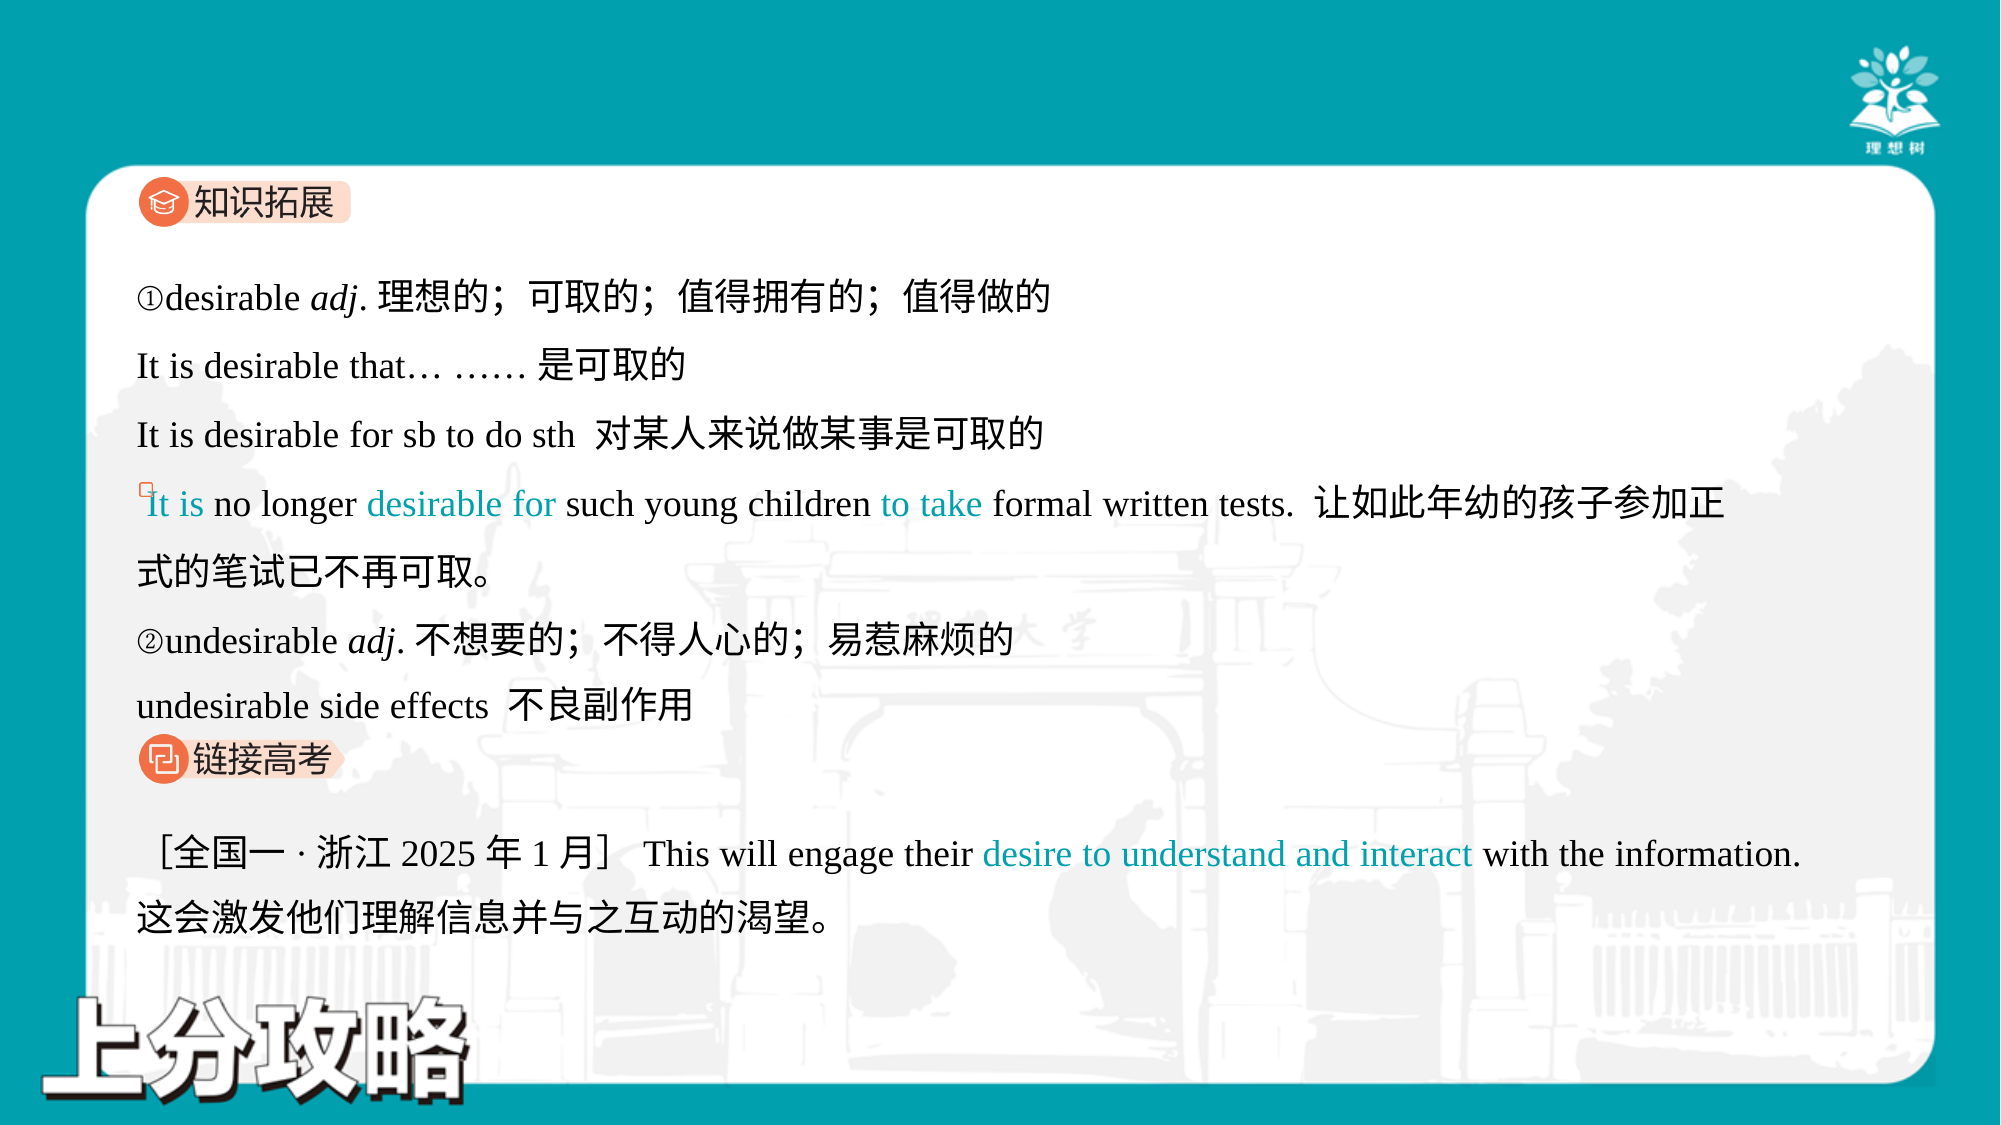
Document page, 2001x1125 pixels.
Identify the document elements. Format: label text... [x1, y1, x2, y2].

text_box ［全国一·浙江2025年1月］This will engage their desire to understand and interact with the information. 这会激发他们理解信息并与之互动的渴望。#47 [136, 805, 1865, 931]
picture [0, 0, 2000, 1125]
text_box ①desirable adj.理想的；可取的；值得拥有的；值得做的 It is desirable that… ……是可取的 It is desirable for sb to do sth 对某人来说做某事是可取的 It is no longer desirable for such young children to take formal written tests. 让如此年幼的孩子参加正 式的笔试已不再可取。 ②undesirable adj.不想要的；不得人心的；易惹麻烦的 undesirable side effects 不良副作用#45 [136, 249, 1865, 719]
